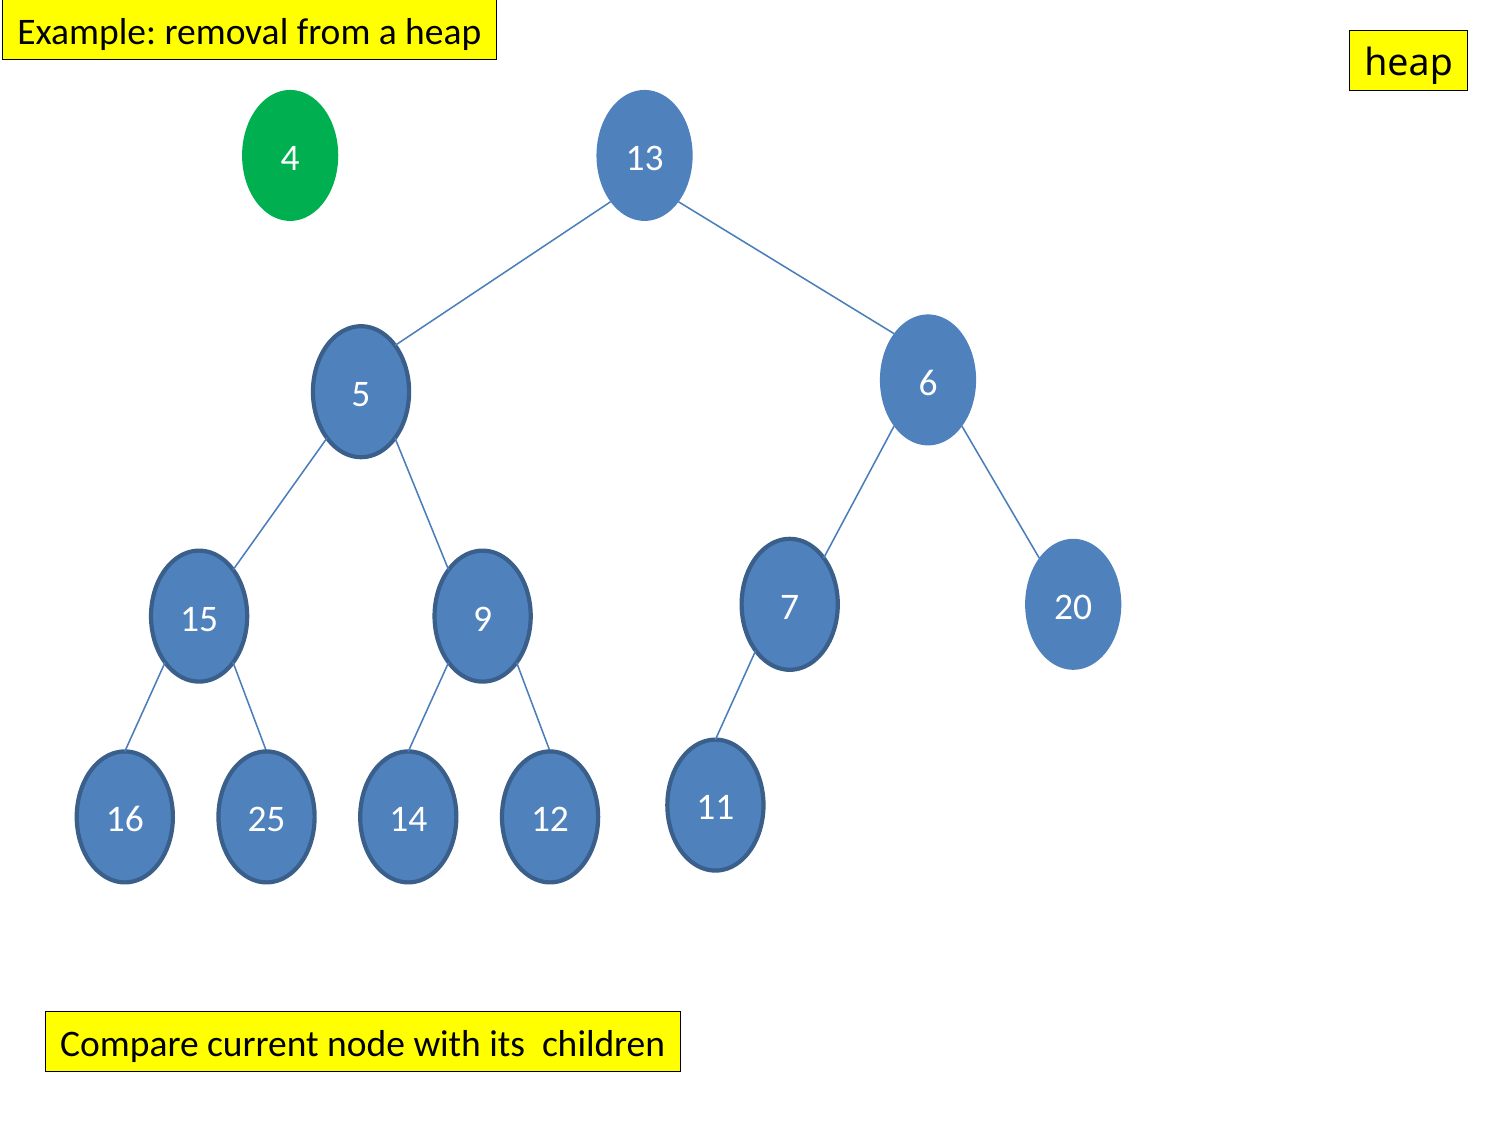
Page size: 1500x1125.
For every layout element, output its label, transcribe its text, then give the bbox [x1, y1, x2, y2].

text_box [678, 201, 895, 334]
text_box 20 [1023, 536, 1124, 672]
text_box 13 [594, 87, 695, 224]
text_box Example: removal from a heap [2, 0, 497, 60]
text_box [823, 425, 895, 559]
text_box Compare current node with its children [45, 1011, 681, 1072]
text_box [666, 538, 839, 871]
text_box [961, 425, 1040, 559]
text_box 6 [877, 312, 979, 448]
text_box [394, 201, 611, 346]
text_box 5 [310, 324, 412, 460]
text_box 4 [239, 87, 341, 224]
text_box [232, 437, 328, 571]
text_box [359, 550, 599, 883]
text_box heap [1349, 30, 1468, 91]
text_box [394, 437, 449, 571]
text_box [76, 550, 315, 883]
